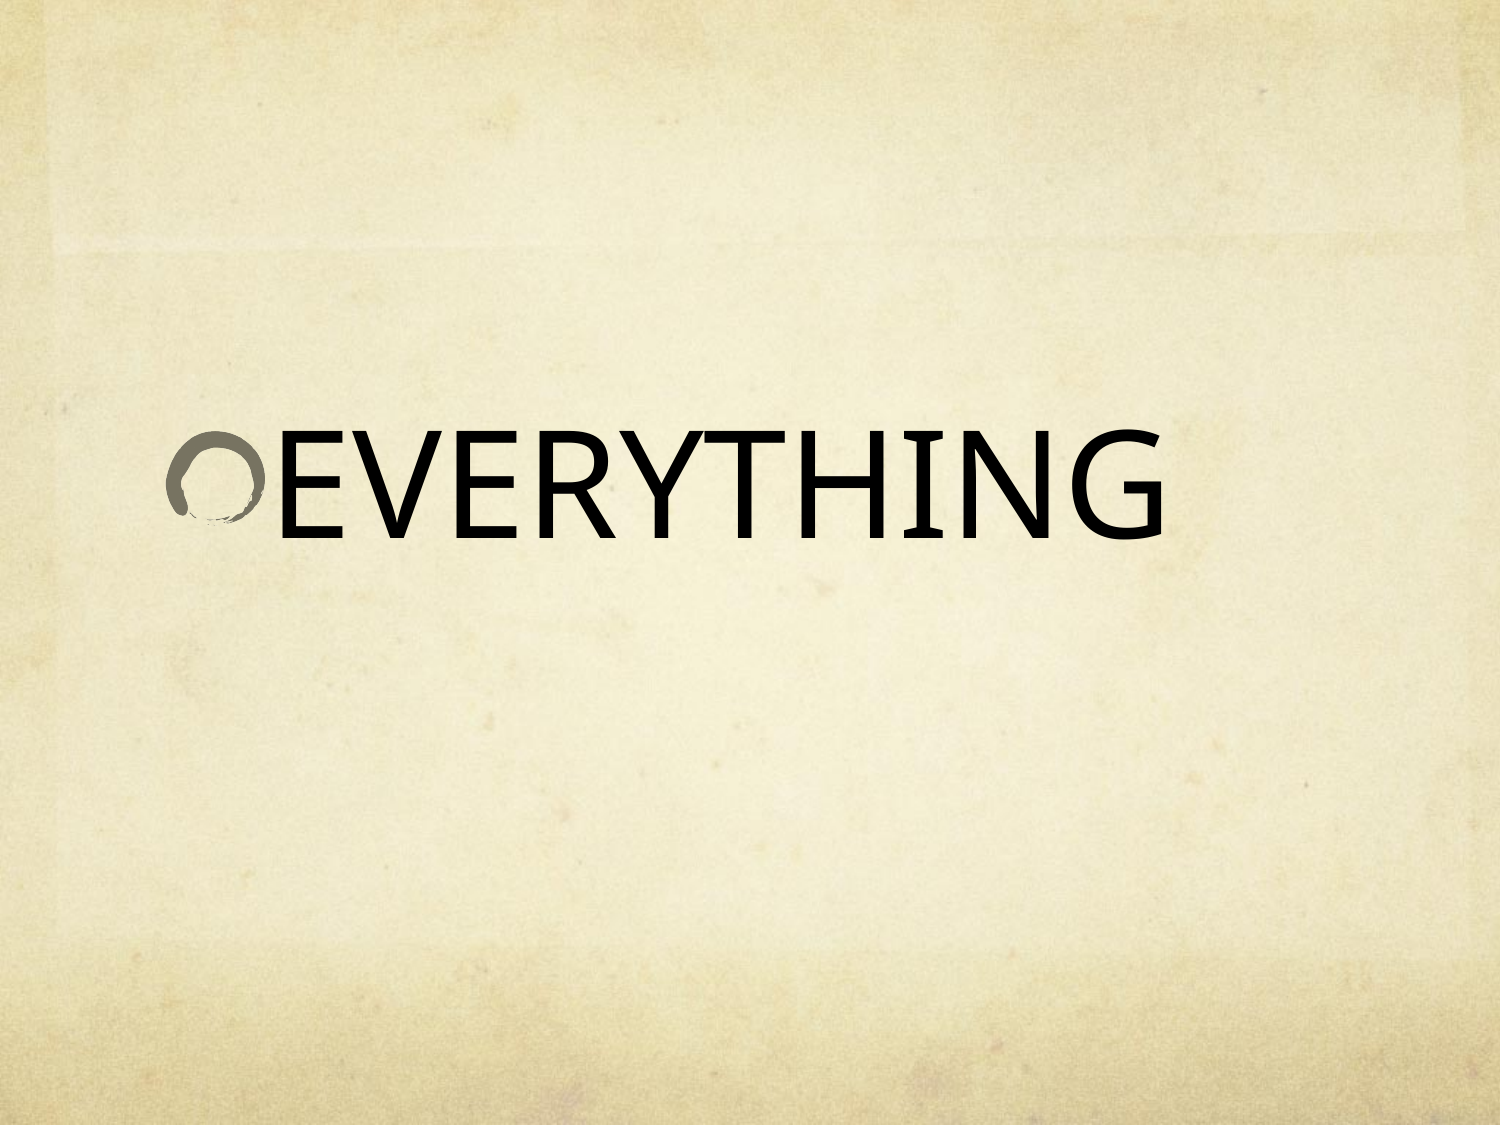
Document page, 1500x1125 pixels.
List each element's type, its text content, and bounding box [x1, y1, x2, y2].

picture [0, 0, 1500, 1125]
list EVERYTHING [150, 380, 1350, 617]
